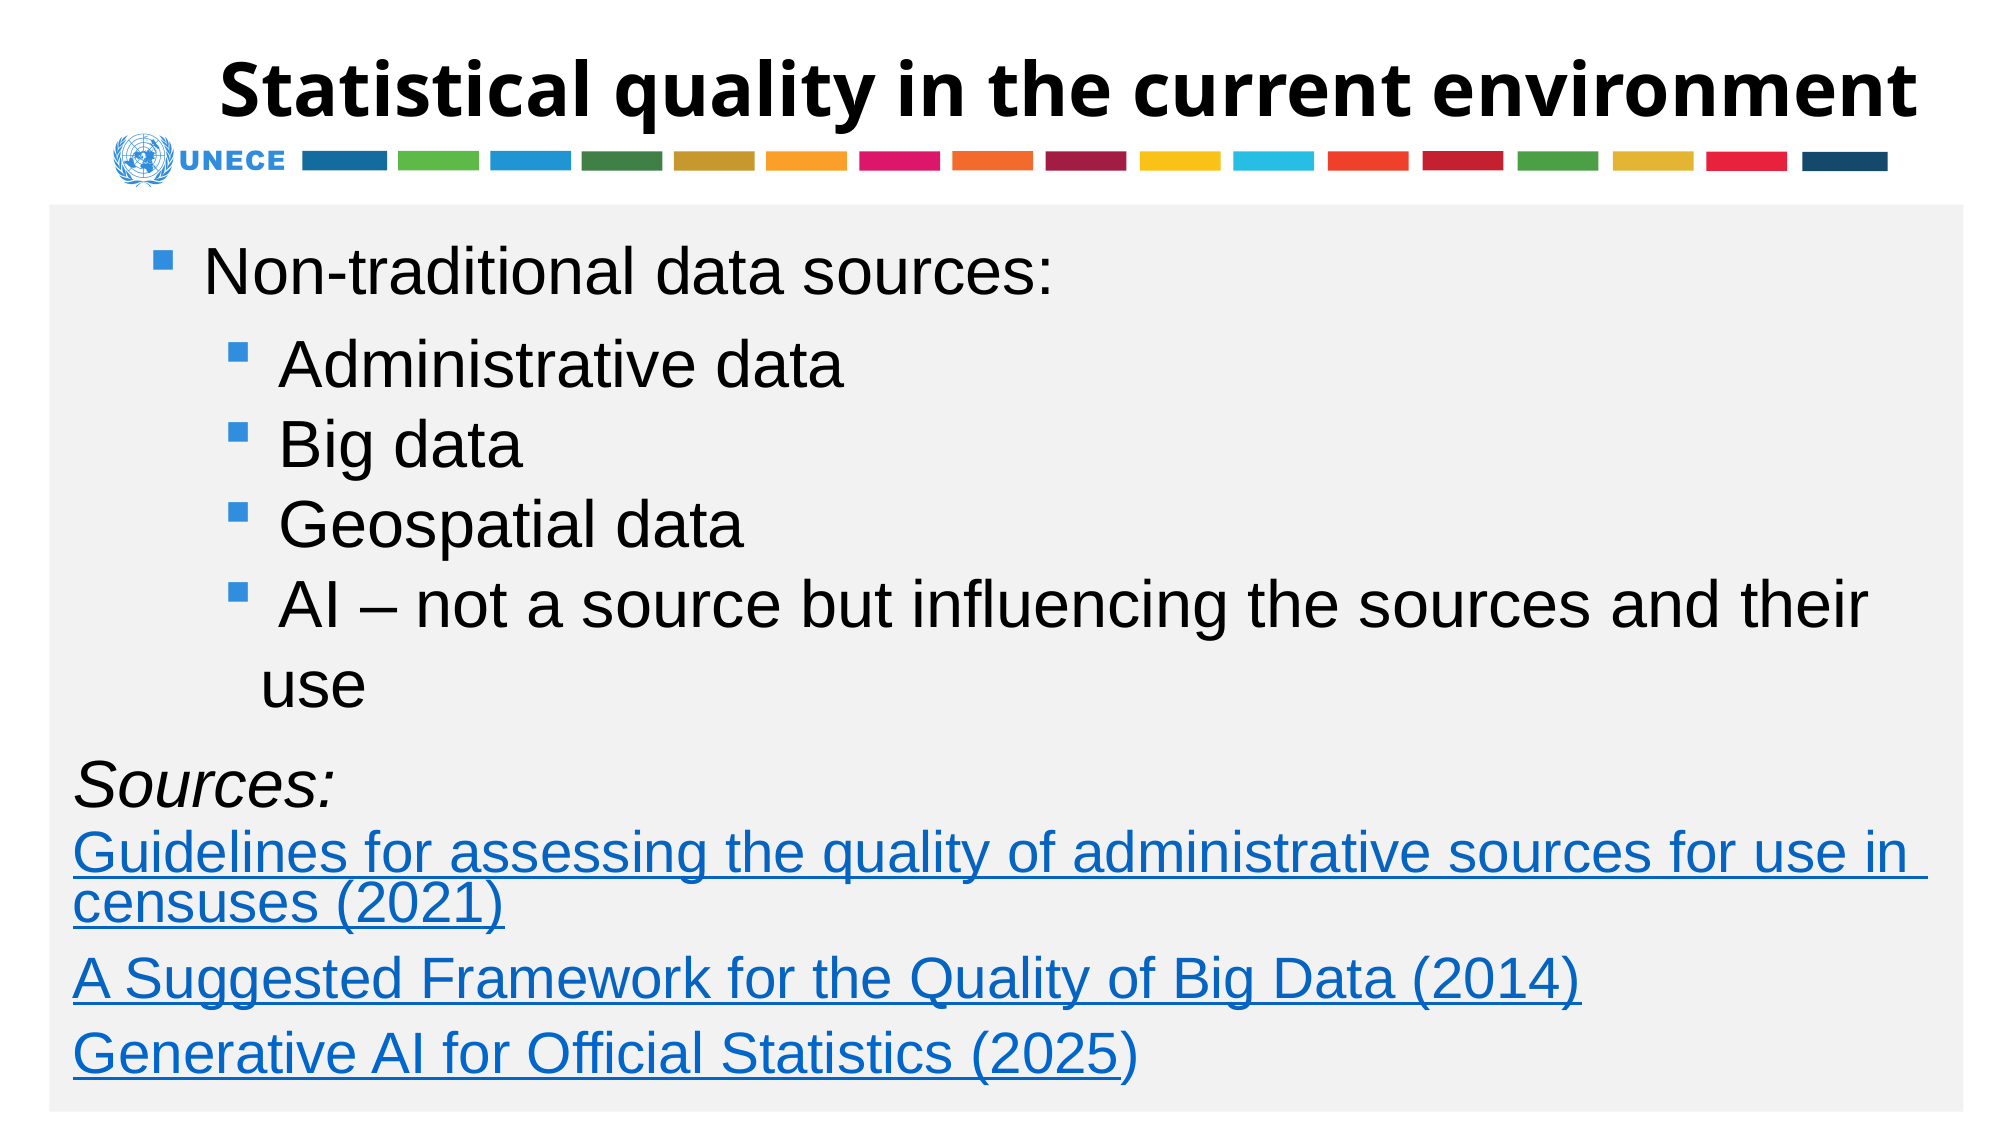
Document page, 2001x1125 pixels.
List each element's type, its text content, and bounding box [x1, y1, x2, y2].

title Statistical quality in the current environment [49, 13, 1936, 160]
picture [109, 160, 287, 188]
list Non-traditional data sources: Administrative data Big data Geospatial data AI – not a source but influencing the sources and their use Sources: Guidelines for assessing the quality of administrative sources for use in censuses (2021) A Suggested Framework for the Quality of Big Data (2014) Generative AI for Official Statistics (2025) [49, 204, 1964, 1112]
